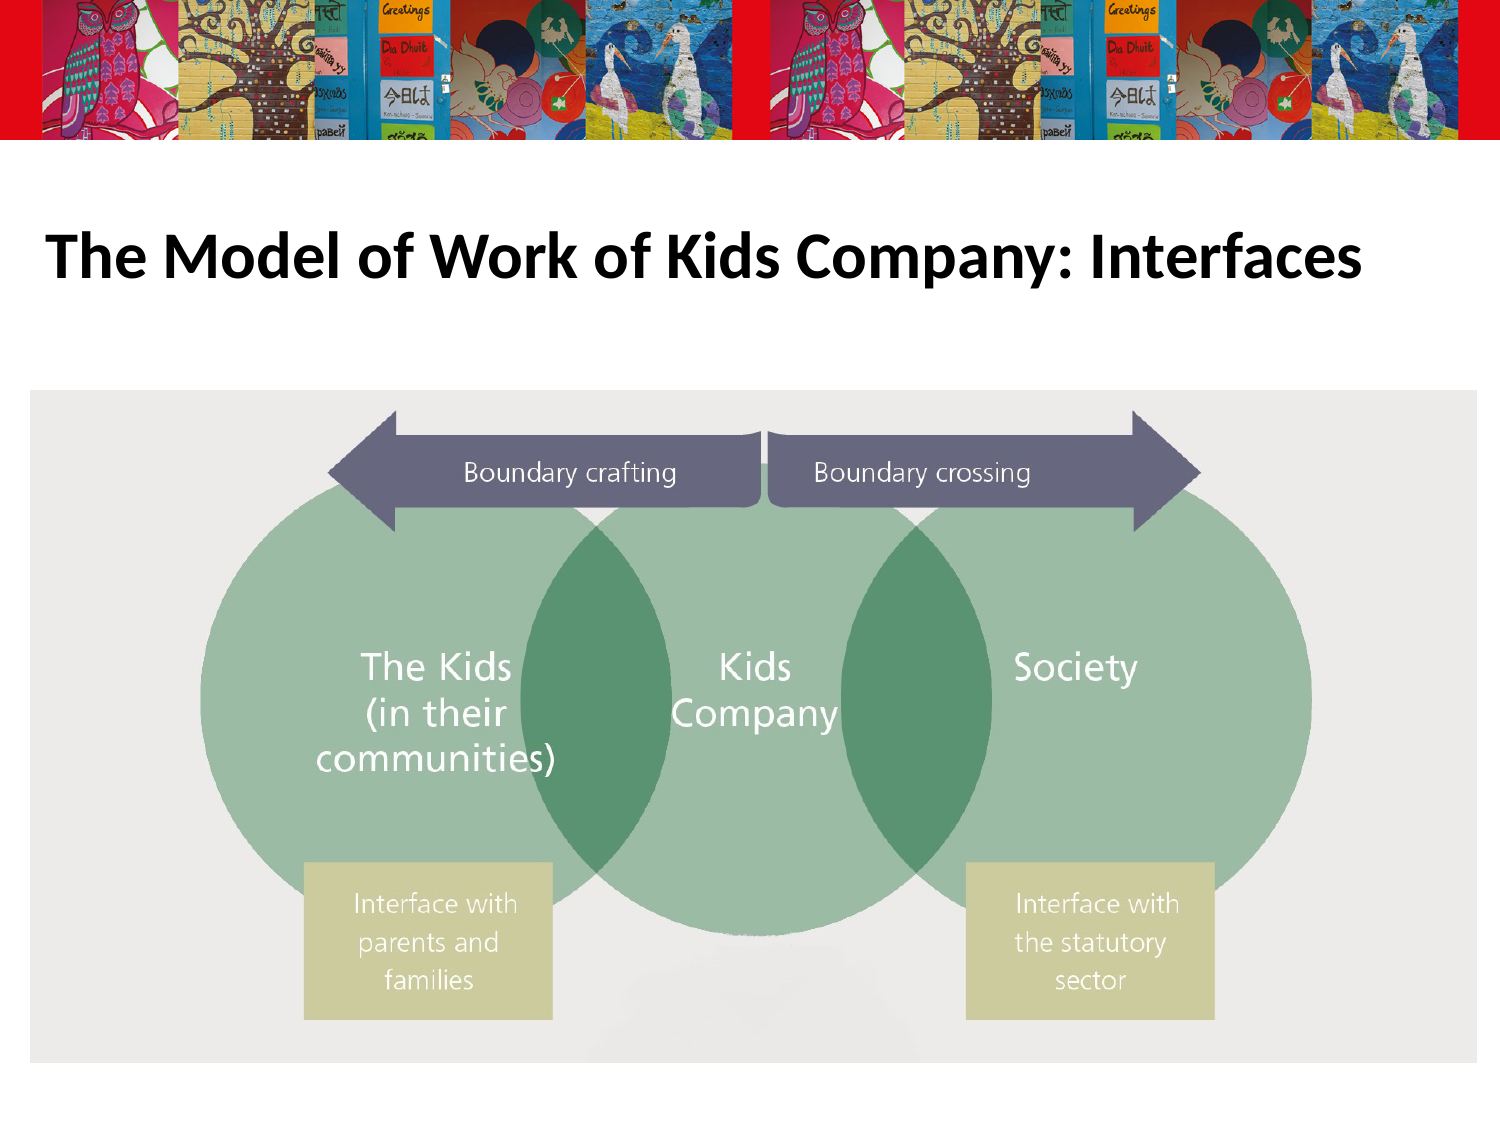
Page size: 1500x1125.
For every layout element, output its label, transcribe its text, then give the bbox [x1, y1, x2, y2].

picture [436, 116, 444, 133]
list The Model of Work of Kids Company: Interfaces [30, 204, 1381, 312]
picture [1090, 0, 1500, 140]
picture [364, 0, 1086, 140]
picture [1108, 122, 1160, 140]
picture [0, 0, 360, 140]
picture [30, 390, 1478, 1063]
picture [382, 122, 434, 140]
picture [1162, 116, 1170, 133]
